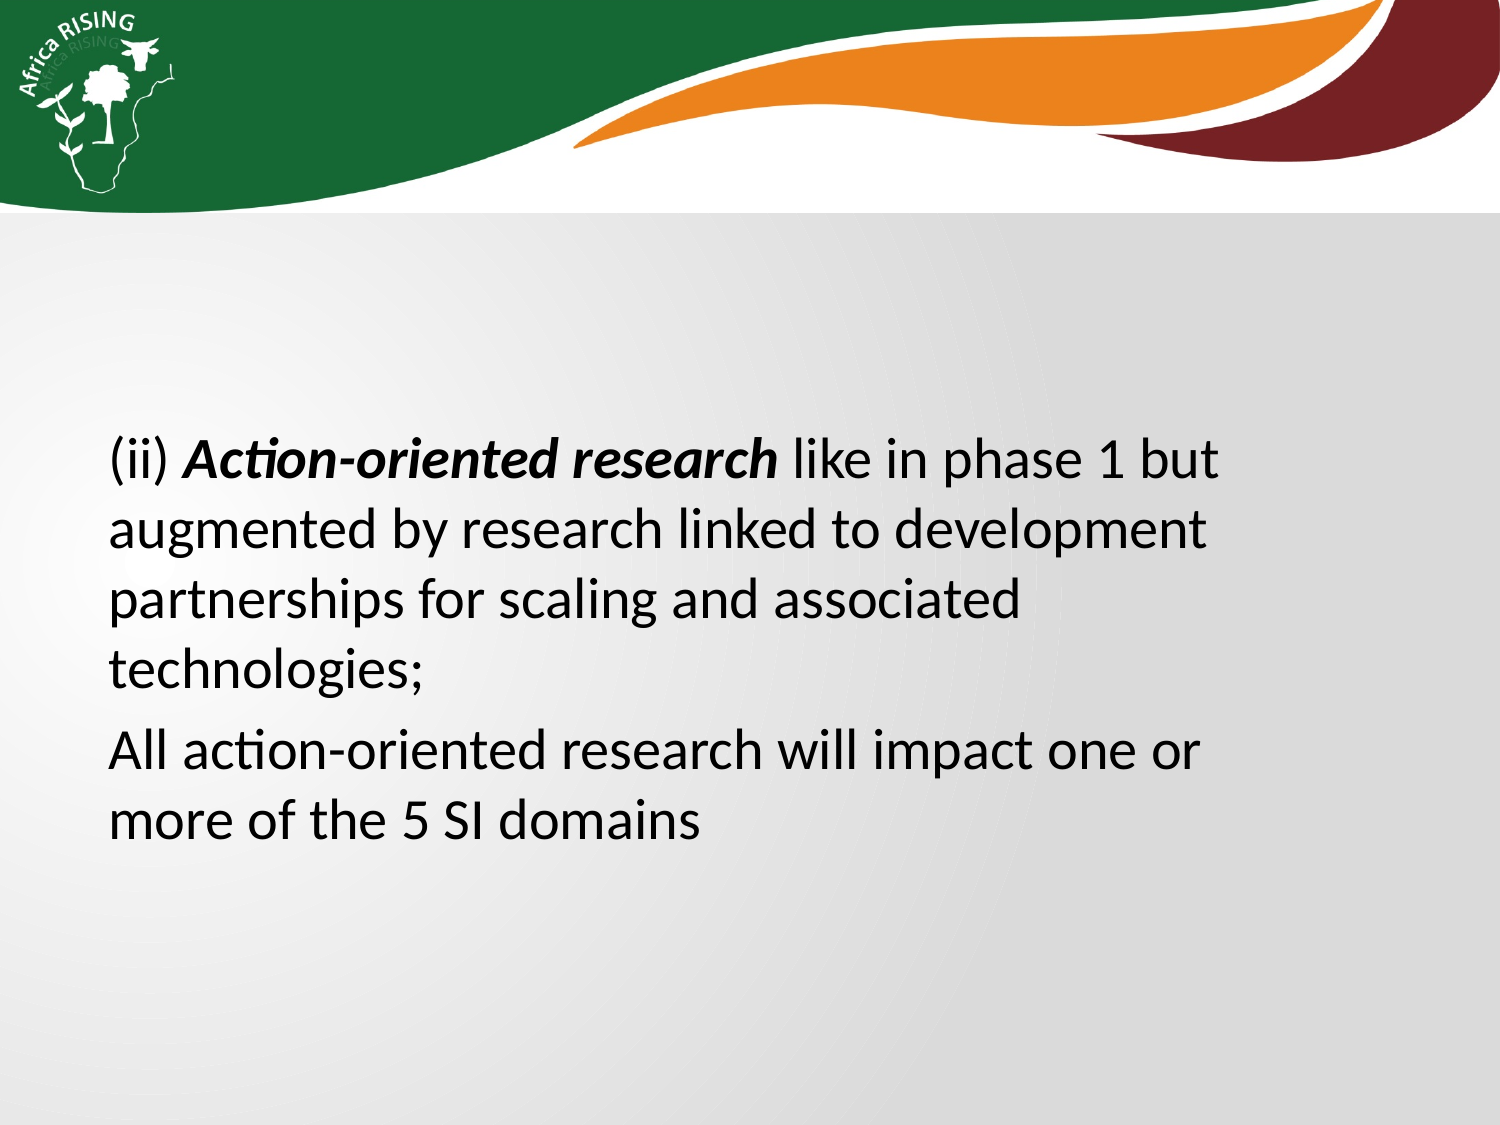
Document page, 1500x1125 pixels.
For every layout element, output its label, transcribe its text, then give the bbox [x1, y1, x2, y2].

picture [0, 0, 1500, 213]
list (ii) Action-oriented research like in phase 1 but augmented by research linked to development partnerships for scaling and associated technologies; All action-oriented research will impact one or more of the 5 SI domains [75, 412, 1350, 1075]
